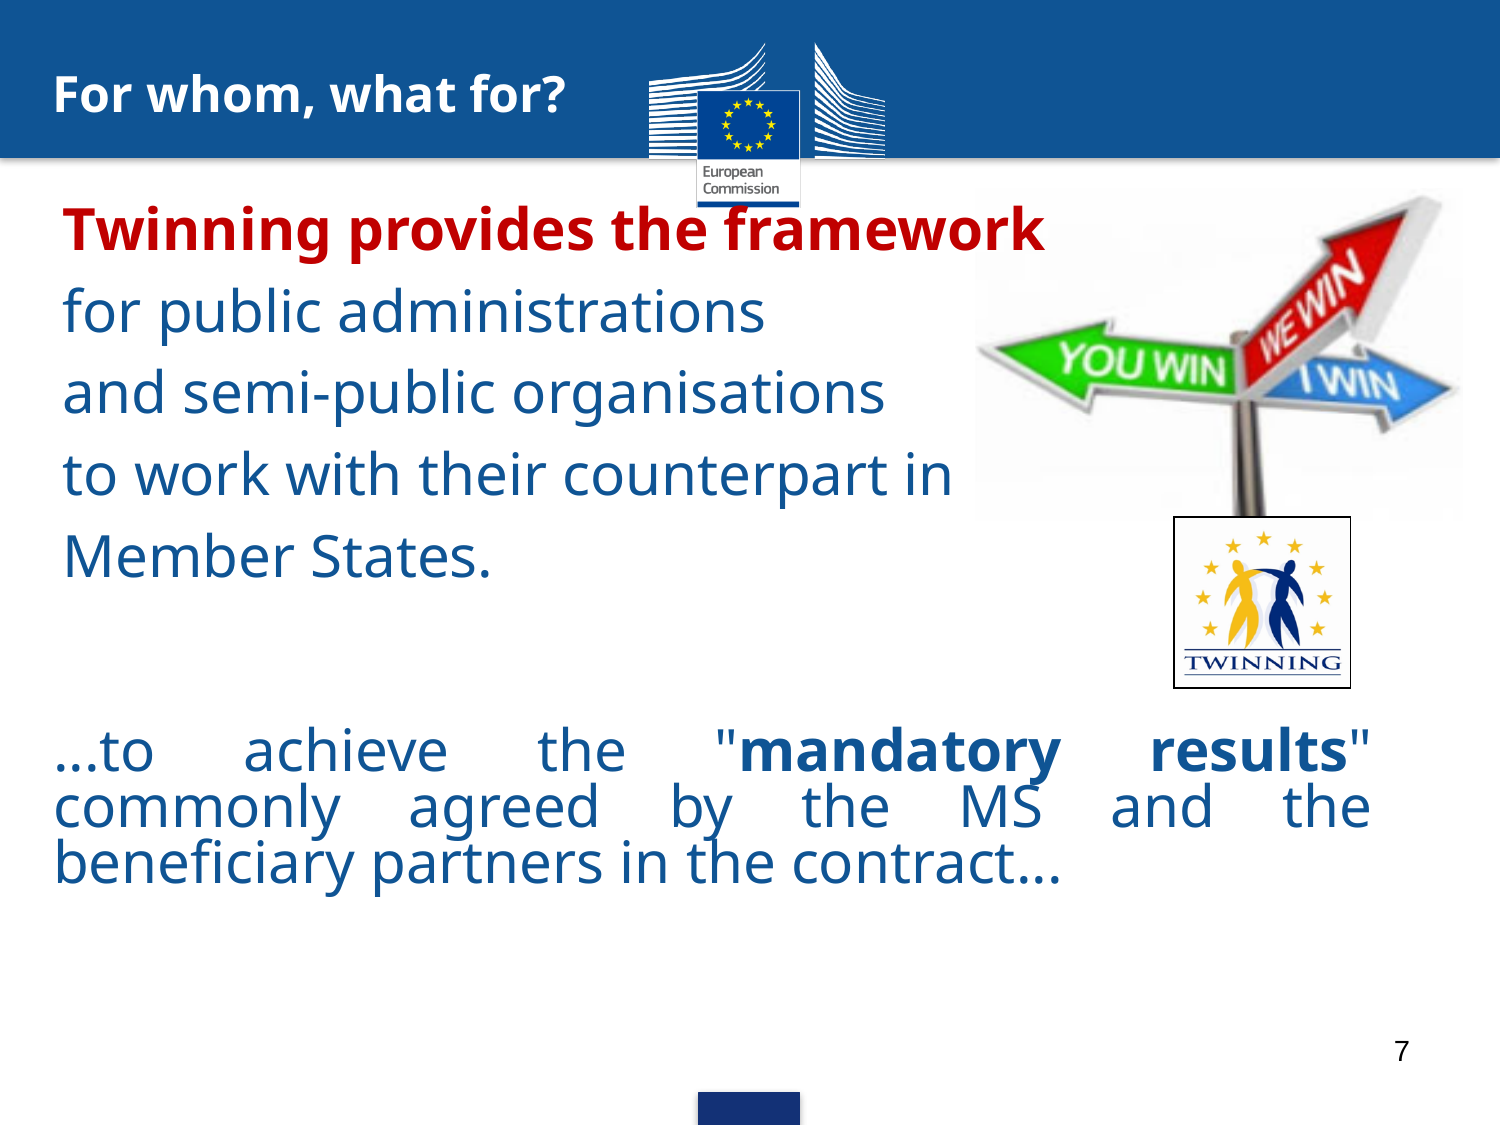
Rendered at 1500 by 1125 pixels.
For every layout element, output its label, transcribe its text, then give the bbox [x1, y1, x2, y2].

picture [974, 188, 1463, 688]
list Twinning provides the framework for public administrations and semi-public organisations to work with their counterpart in Member States. ...to achieve the "mandatory results" commonly agreed by the MS and the beneficiary partners in the contract... [0, 184, 1388, 1040]
slide_number 7 [1074, 1024, 1425, 1103]
text_box For whom, what for? [37, 0, 1388, 185]
